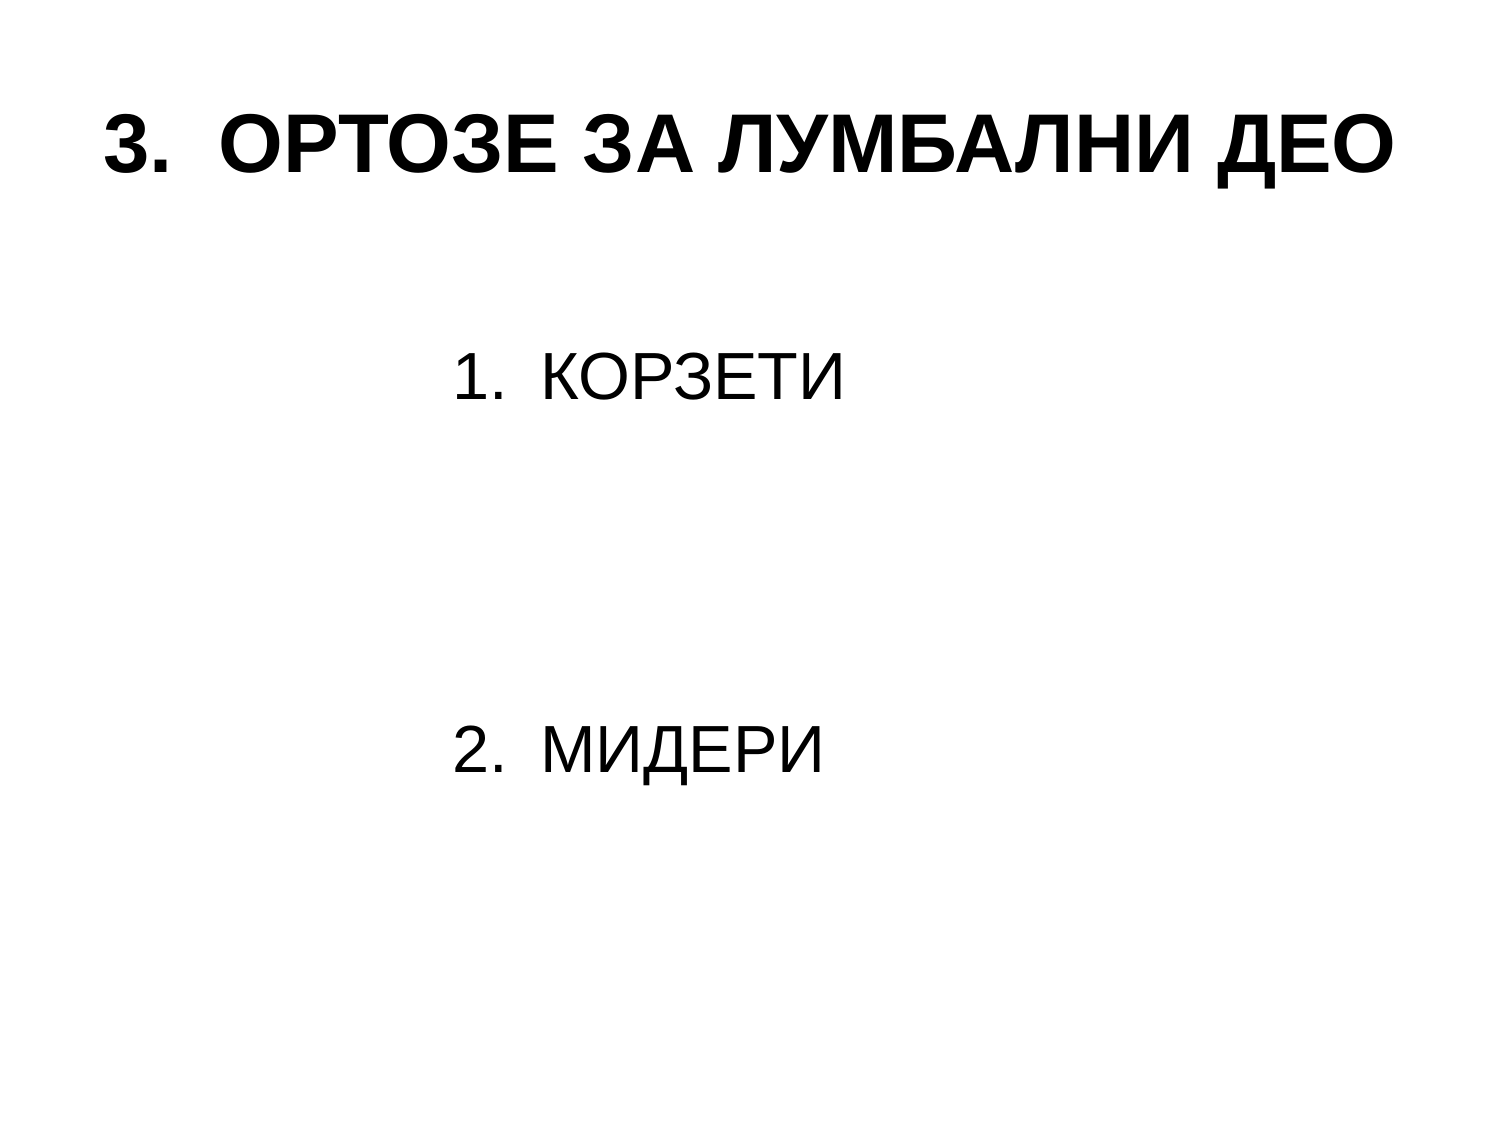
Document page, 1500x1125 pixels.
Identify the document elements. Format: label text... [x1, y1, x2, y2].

title 3. ОРТОЗЕ ЗА ЛУМБАЛНИ ДЕО [75, 45, 1425, 233]
list КОРЗЕТИ МИДЕРИ [437, 324, 1188, 988]
